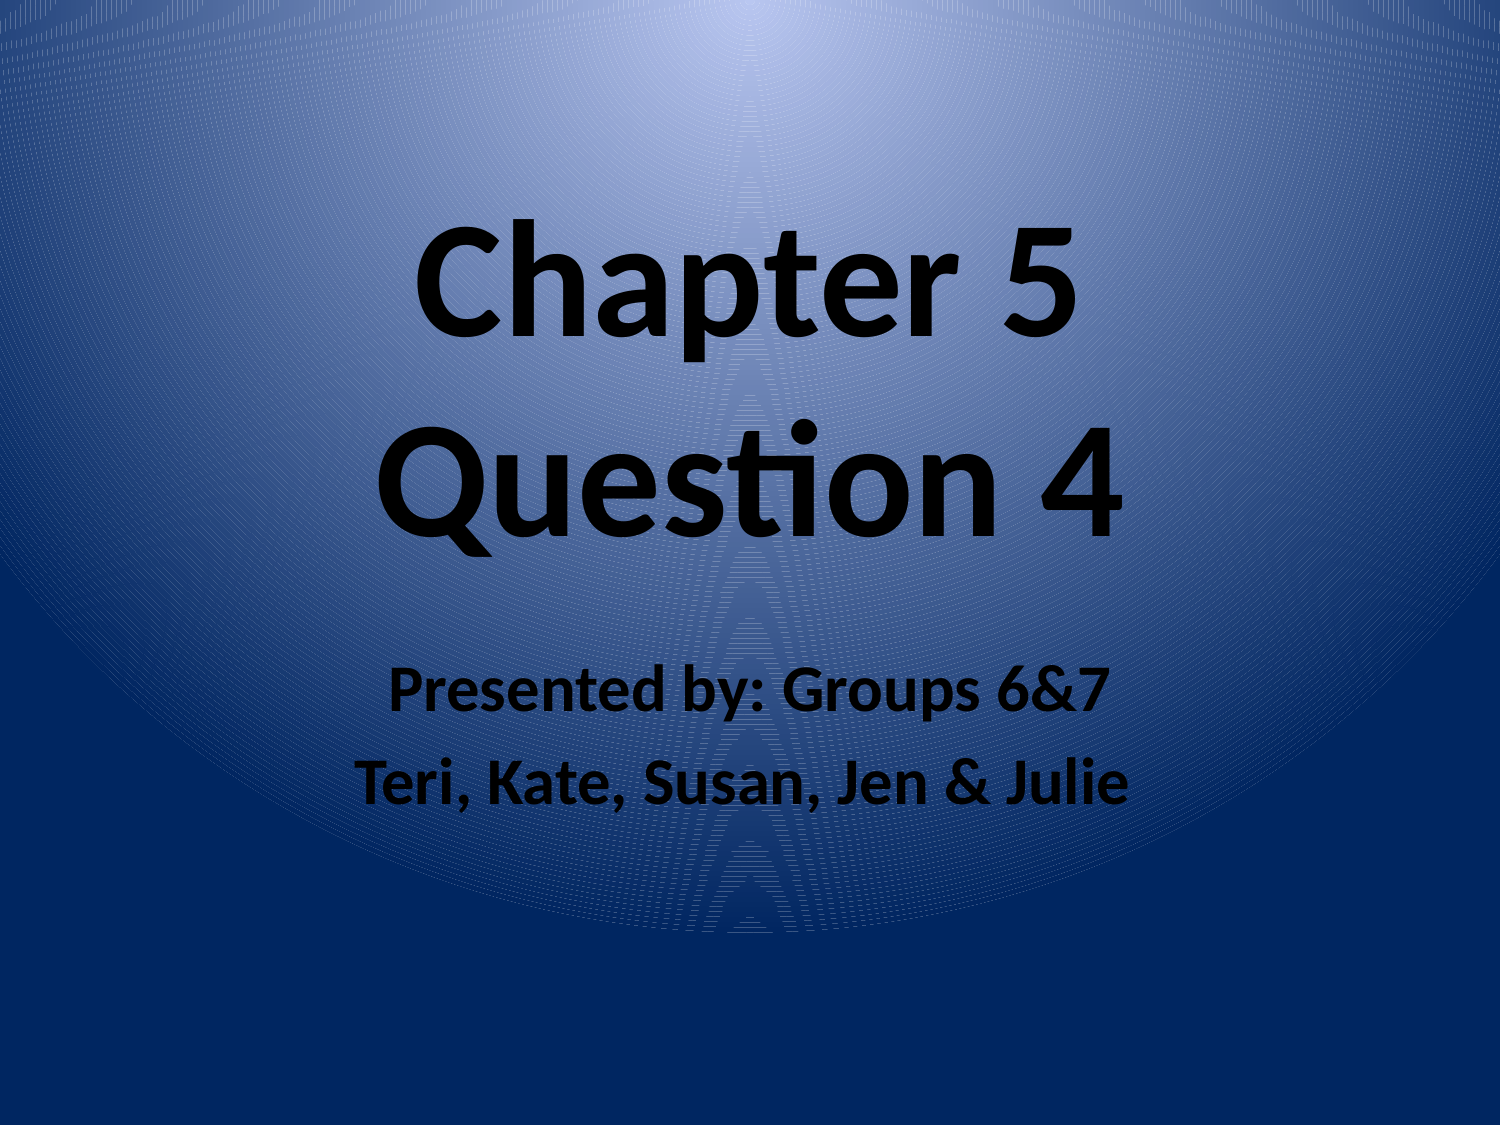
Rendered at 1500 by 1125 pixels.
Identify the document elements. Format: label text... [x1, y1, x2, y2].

subtitle Presented by: Groups 6&7 Teri, Kate, Susan, Jen & Julie [225, 637, 1275, 925]
title Chapter 5 Question 4 [112, 349, 1388, 591]
